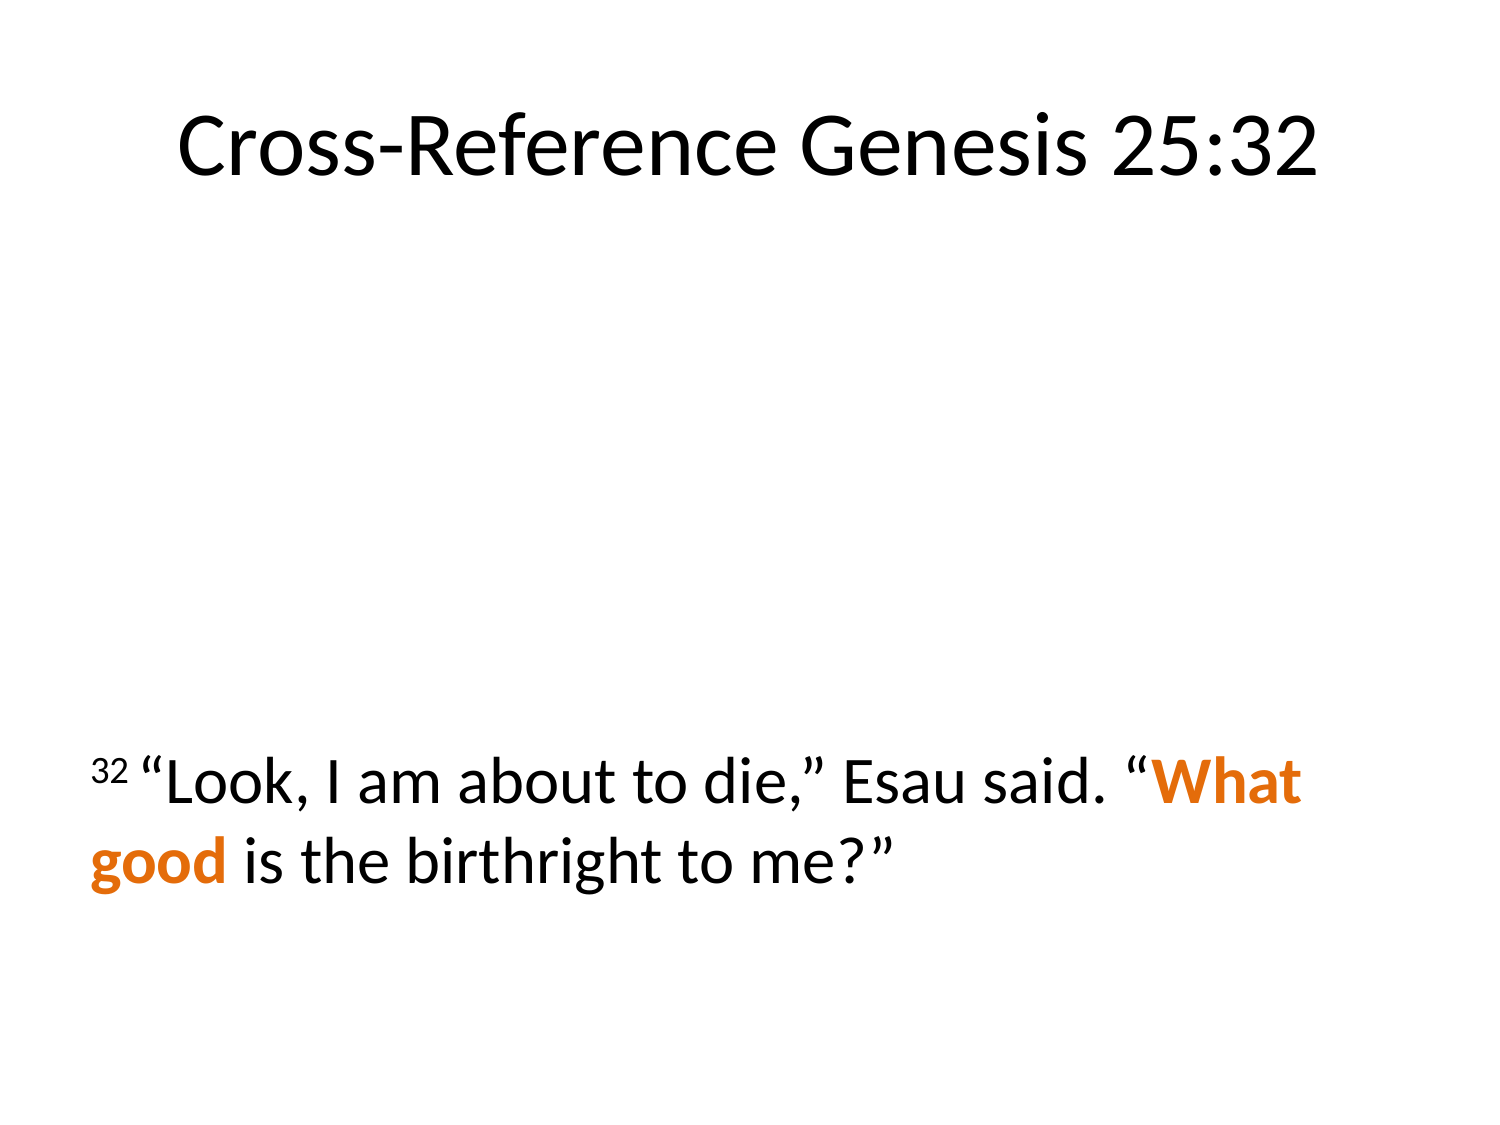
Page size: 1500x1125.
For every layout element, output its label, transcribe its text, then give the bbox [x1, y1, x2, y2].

list 32 “Look, I am about to die,” Esau said. “What good is the birthright to me?” [75, 262, 1425, 1005]
title Cross-Reference Genesis 25:32 [75, 45, 1425, 233]
